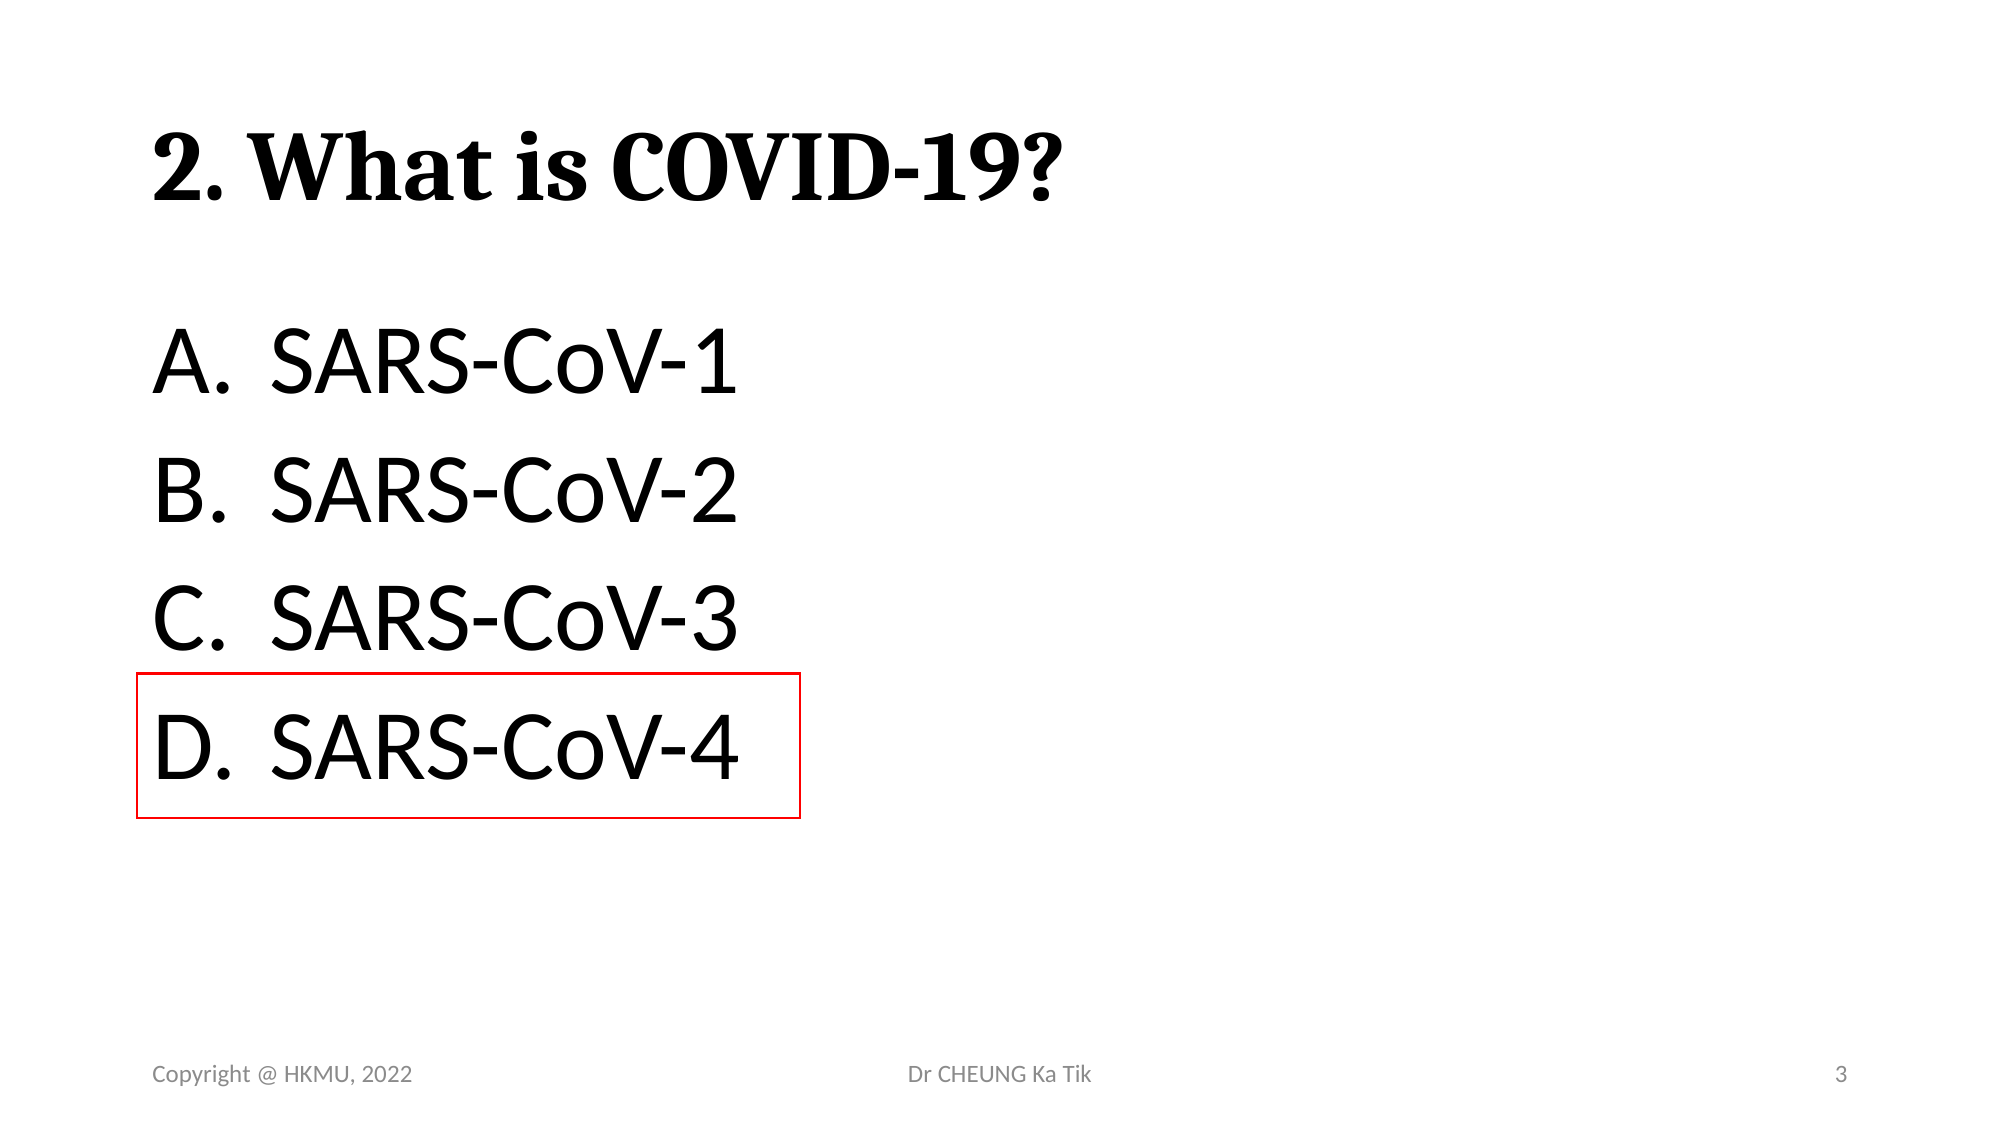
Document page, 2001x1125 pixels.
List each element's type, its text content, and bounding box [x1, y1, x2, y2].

list SARS-CoV-1 SARS-CoV-2 SARS-CoV-3 SARS-CoV-4 [137, 299, 1863, 1014]
footer Dr CHEUNG Ka Tik [662, 1042, 1338, 1103]
text_box [136, 672, 801, 819]
slide_number Copyright @ HKMU, 2022 [137, 1042, 588, 1103]
slide_number 3 [1412, 1042, 1863, 1103]
title 2. What is COVID-19? [137, 59, 1863, 278]
